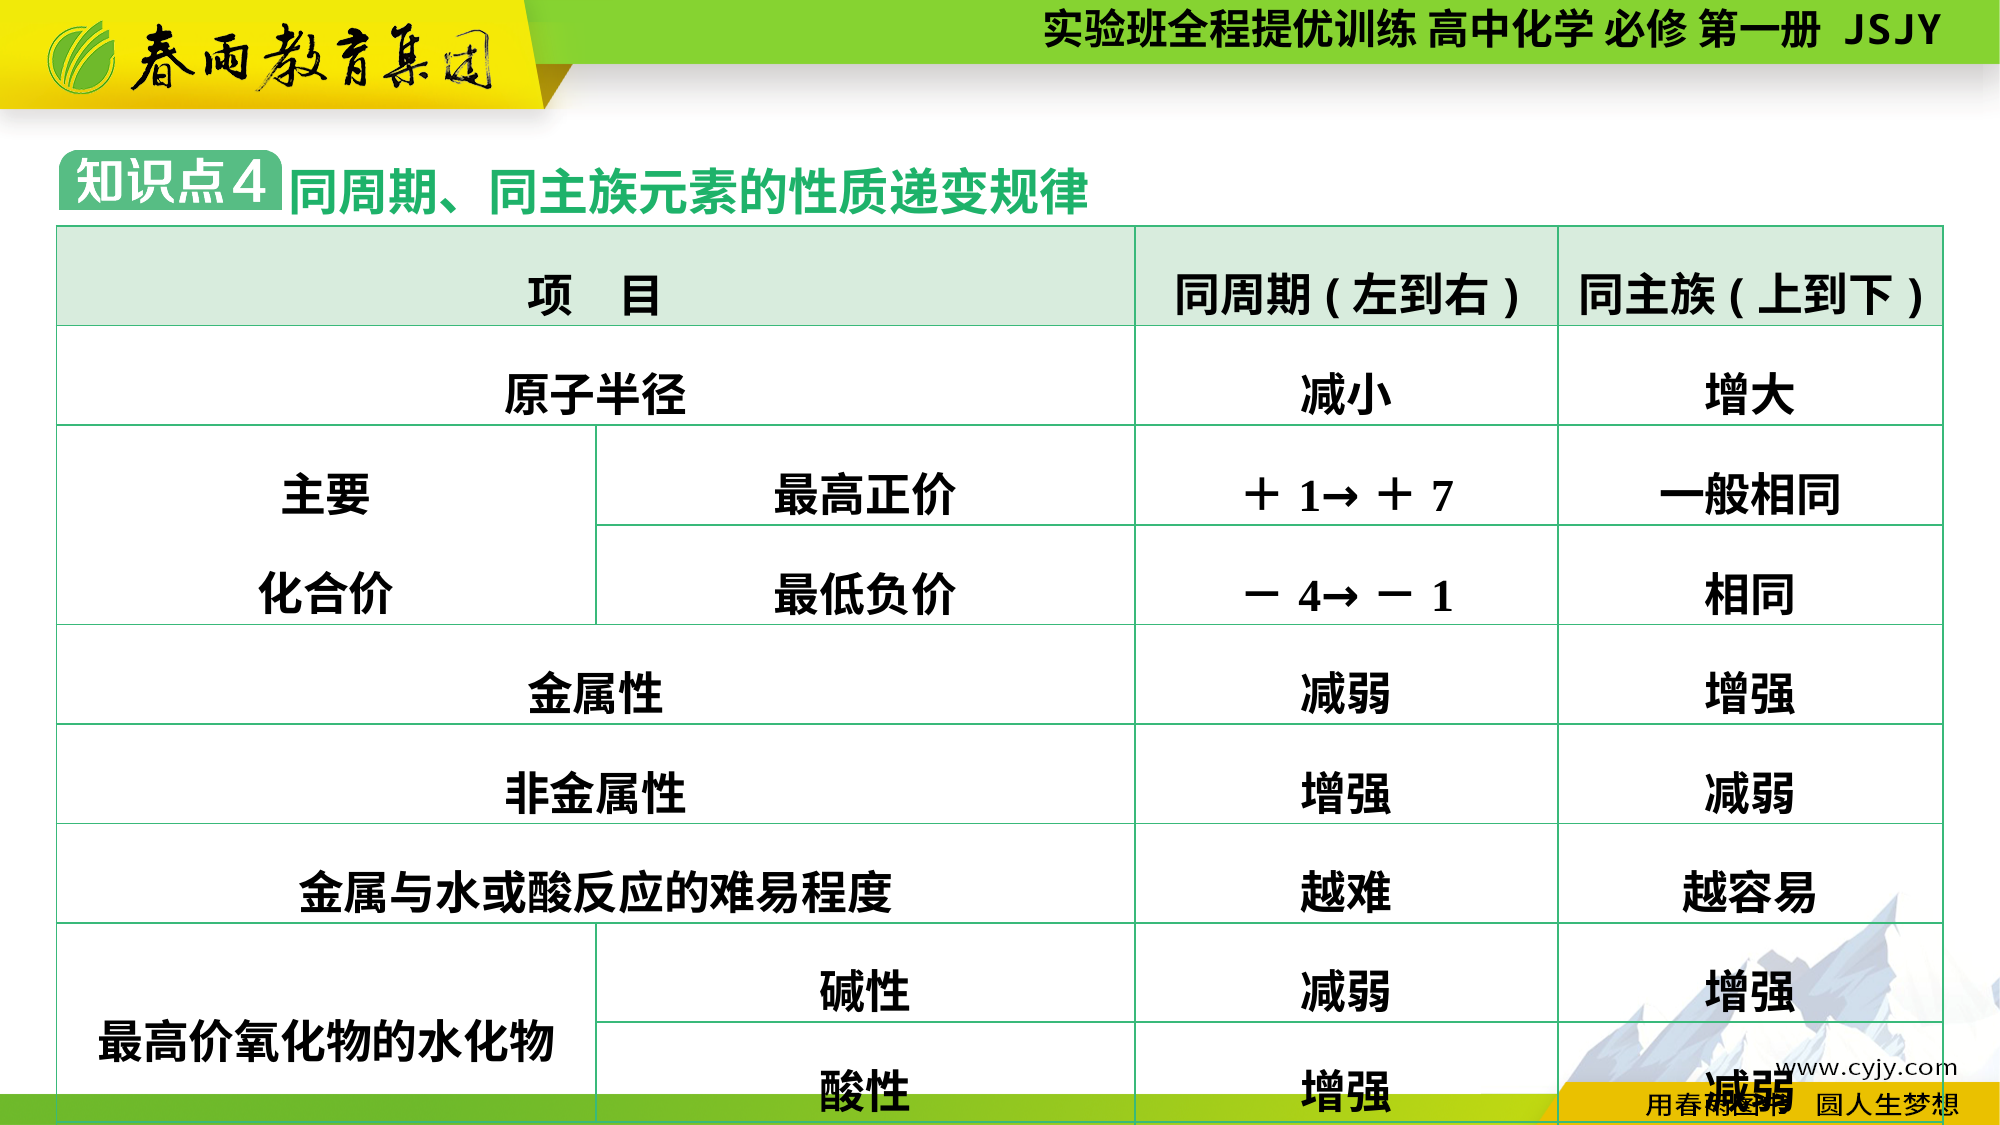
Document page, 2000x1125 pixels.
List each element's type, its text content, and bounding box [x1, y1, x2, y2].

table_cell 原子半径 [57, 326, 1134, 424]
table_header 项 目 [57, 227, 1134, 325]
table_cell 碱性 [597, 924, 1134, 1021]
table_cell 最高正价 [597, 426, 1134, 524]
table_cell 增大 [1559, 326, 1942, 424]
table_cell ＋1→＋7 [1136, 426, 1557, 524]
table_cell 减弱 [1559, 1023, 1942, 1121]
table_cell 越难 [1136, 824, 1557, 922]
table_cell 增强 [1559, 625, 1942, 723]
list 同周期、同主族元素的性质递变规律 [59, 122, 1944, 217]
table_cell 金属性 [57, 625, 1134, 723]
table_cell 主要 化合价 [57, 426, 595, 624]
table_cell 减弱 [1559, 725, 1942, 823]
table_cell 最高价氧化物的水化物 [57, 924, 595, 1121]
table_cell 增强 [1136, 1023, 1557, 1121]
table_header 同主族(上到下) [1559, 227, 1942, 325]
table_cell 相同 [1559, 526, 1942, 624]
table_cell 酸性 [597, 1023, 1134, 1121]
table_cell 减弱 [1136, 625, 1557, 723]
table_cell 增强 [1559, 924, 1942, 1021]
table_cell 金属与水或酸反应的难易程度 [57, 824, 1134, 922]
table_cell 增强 [1136, 725, 1557, 823]
table_cell 越容易 [1559, 824, 1942, 922]
table_cell 最低负价 [597, 526, 1134, 624]
table_cell 减弱 [1136, 924, 1557, 1021]
table_cell 减小 [1136, 326, 1557, 424]
table_header 同周期(左到右) [1136, 227, 1557, 325]
table_cell 非金属性 [57, 725, 1134, 823]
picture [0, 0, 2000, 1125]
table_cell －4→－1 [1136, 526, 1557, 624]
table_cell 一般相同 [1559, 426, 1942, 524]
